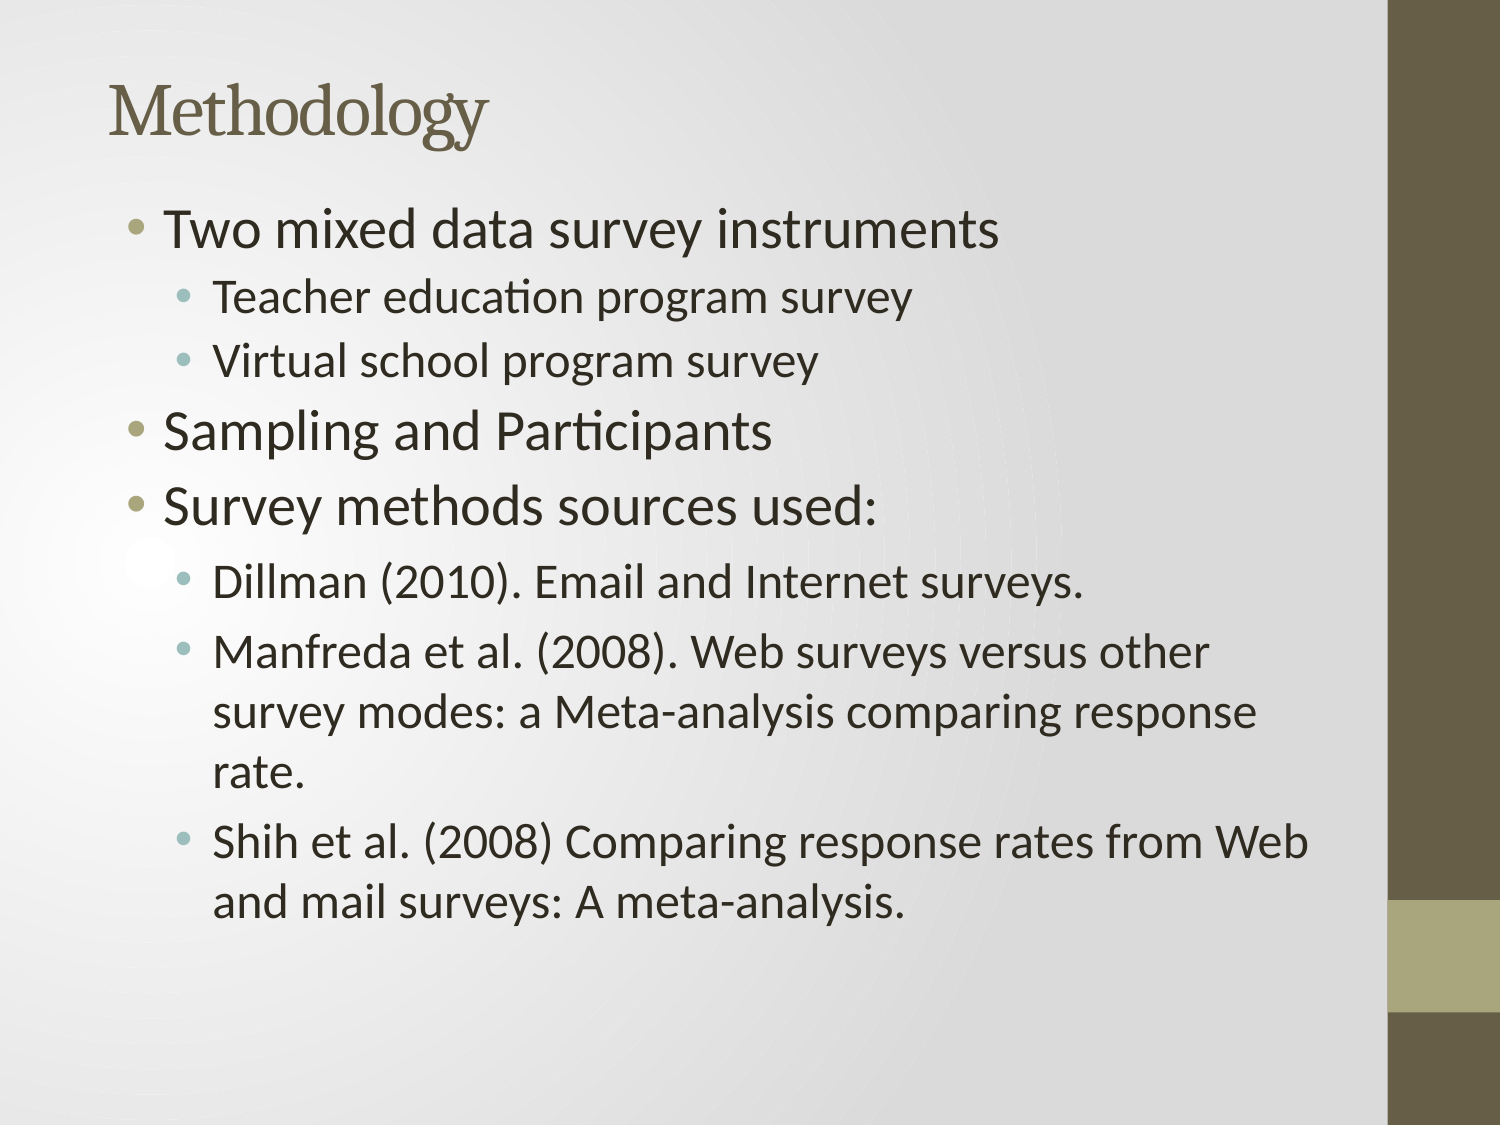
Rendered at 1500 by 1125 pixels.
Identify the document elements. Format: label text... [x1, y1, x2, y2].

list Two mixed data survey instruments Teacher education program survey Virtual school program survey Sampling and Participants Survey methods sources used: Dillman (2010). Email and Internet surveys. Manfreda et al. (2008). Web surveys versus other survey modes: a Meta-analysis comparing response rate. Shih et al. (2008) Comparing response rates from Web and mail surveys: A meta-analysis. [92, 190, 1343, 1041]
title Methodology [92, 55, 1306, 156]
